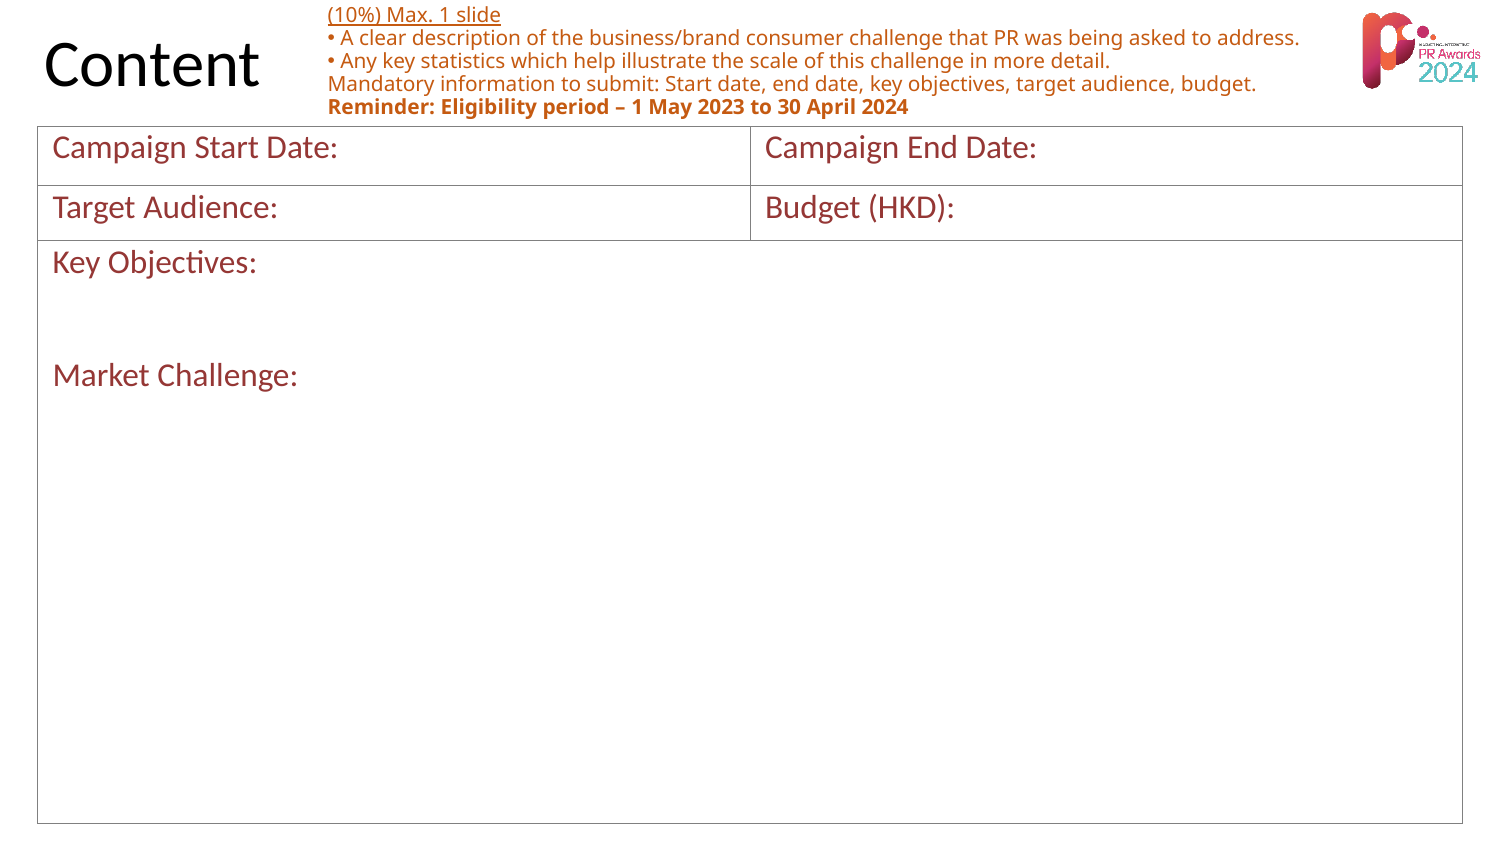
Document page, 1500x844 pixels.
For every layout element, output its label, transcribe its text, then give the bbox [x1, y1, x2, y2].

picture [1350, 1, 1493, 101]
table_header Campaign Start Date: [38, 127, 750, 185]
text_box (10%) Max. 1 slide A clear description of the business/brand consumer challenge that PR was being asked to address. Any key statistics which help illustrate the scale of this challenge in more detail. Mandatory information to submit: Start date, end date, key objectives, target audience, budget. Reminder: Eligibility period – 1 May 2023 to 30 April 2024 [312, 0, 1329, 126]
table_cell Key Objectives: Market Challenge: [38, 241, 1462, 823]
table_cell Budget (HKD): [751, 186, 1462, 240]
text_box Content [29, 15, 312, 103]
table_header Campaign End Date: [751, 127, 1462, 185]
table_cell Target Audience: [38, 186, 750, 240]
